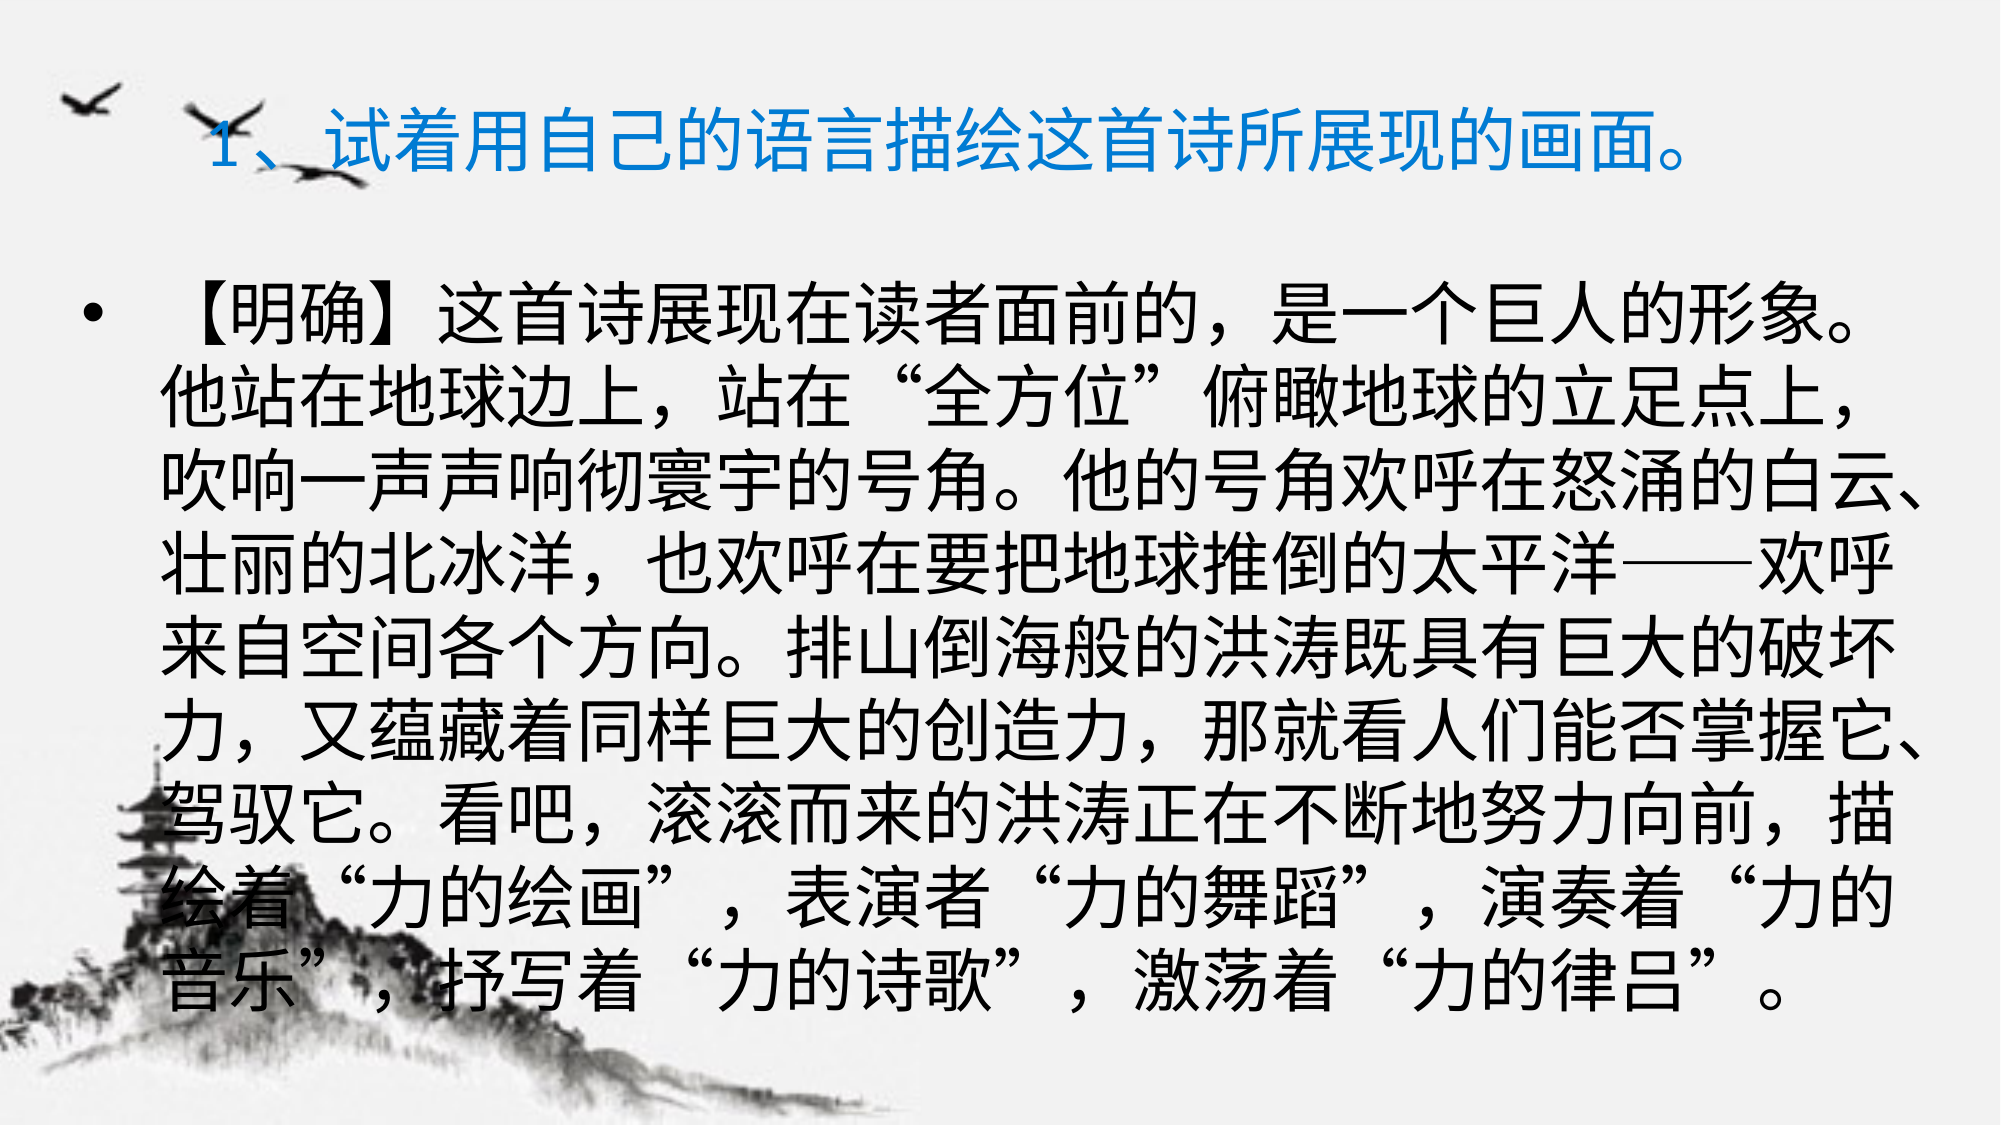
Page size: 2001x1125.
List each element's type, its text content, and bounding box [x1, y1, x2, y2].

title 1、试着用自己的语言描绘这首诗所展现的画面。 [66, 87, 1867, 262]
list 【明确】这首诗展现在读者面前的，是一个巨人的形象。他站在地球边上，站在“全方位”俯瞰地球的立足点上，吹响一声声响彻寰宇的号角。他的号角欢呼在怒涌的白云、壮丽的北冰洋，也欢呼在要把地球推倒的太平洋——欢呼来自空间各个方向。排山倒海般的洪涛既具有巨大的破坏力，又蕴藏着同样巨大的创造力，那就看人们能否掌握它、驾驭它。看吧，滚滚而来的洪涛正在不断地努力向前，描绘着“力的绘画”，表演者“力的舞蹈”，演奏着“力的音乐”，抒写着“力的诗歌”，激荡着“力的律吕”。 [66, 262, 1944, 1087]
picture [0, 0, 2001, 1125]
